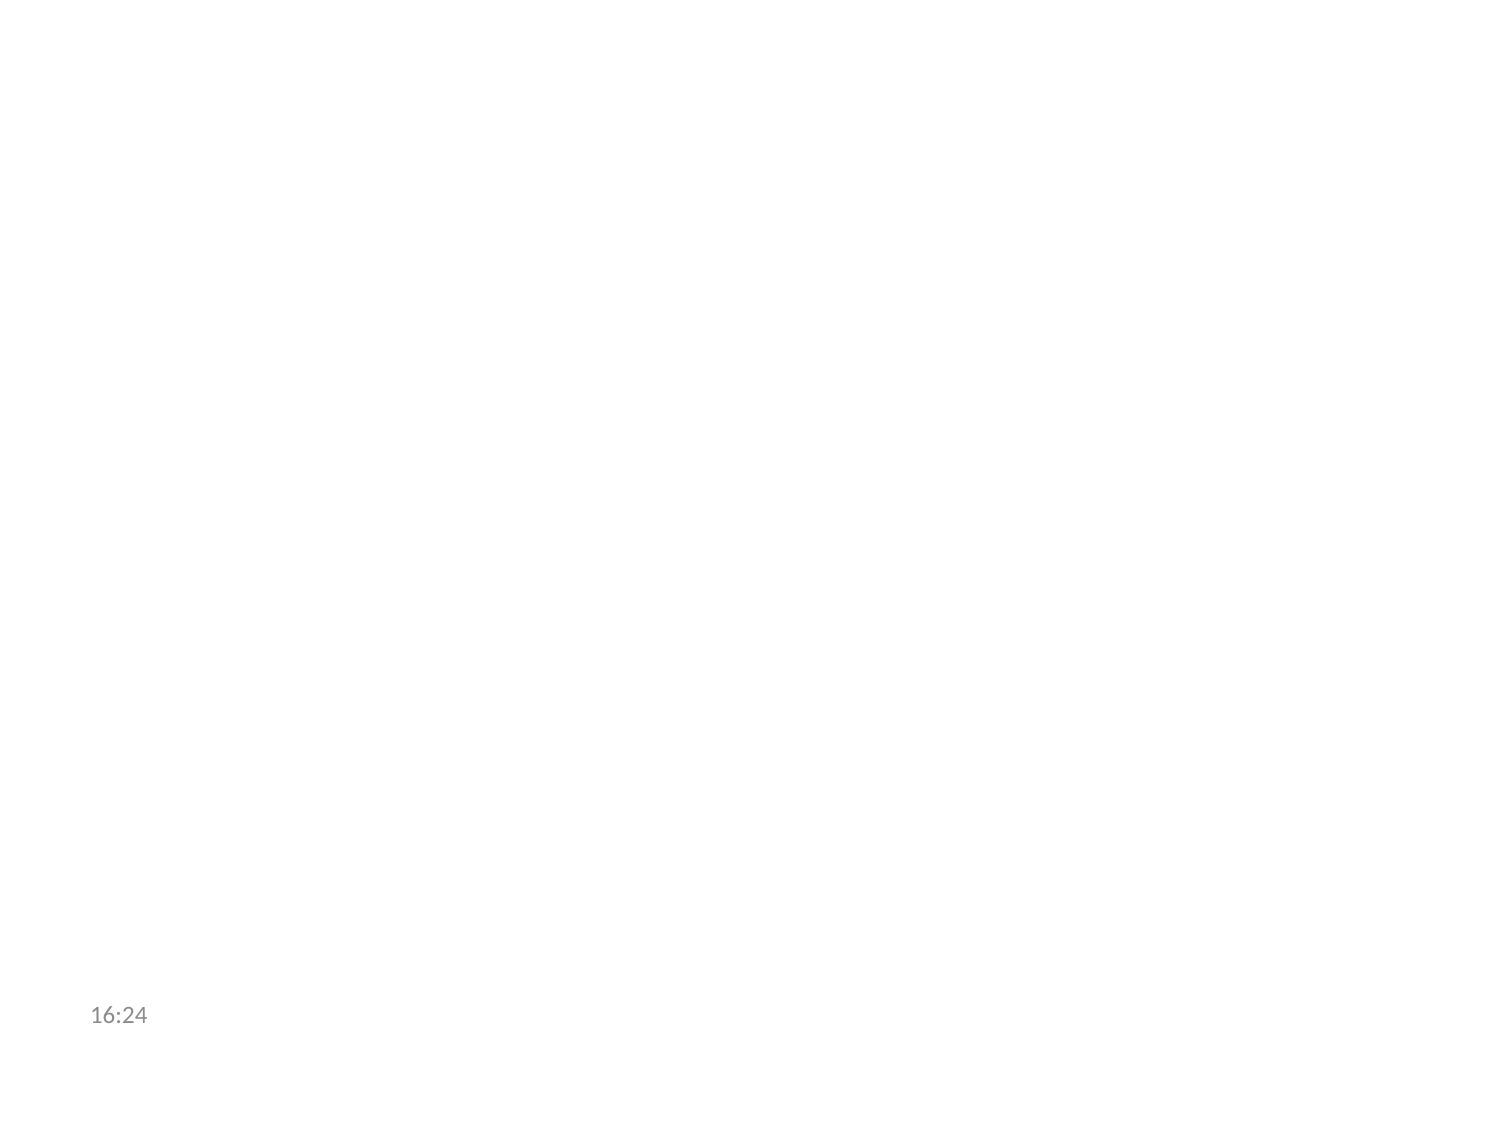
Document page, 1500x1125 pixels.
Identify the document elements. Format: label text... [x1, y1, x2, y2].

text_box 15:35 [75, 983, 425, 1044]
